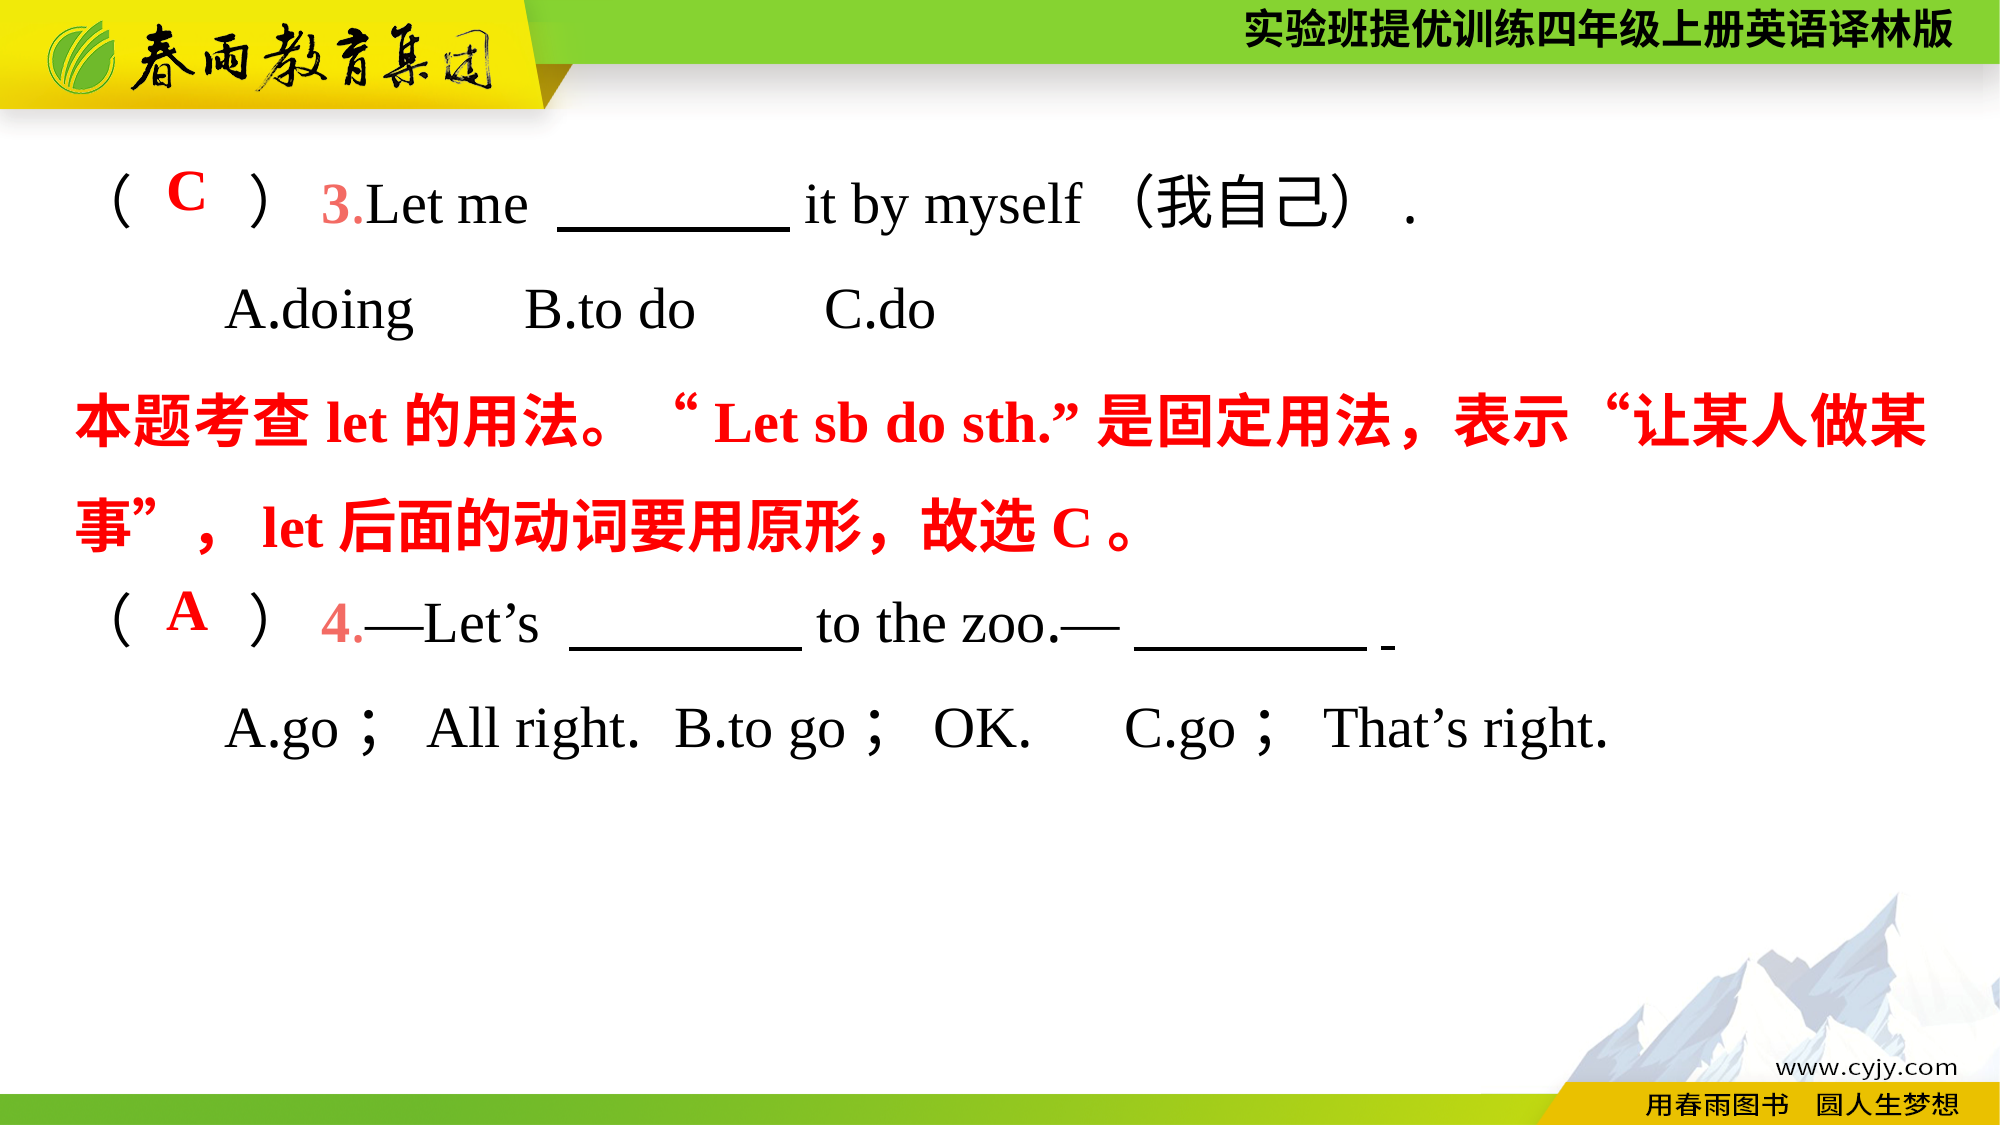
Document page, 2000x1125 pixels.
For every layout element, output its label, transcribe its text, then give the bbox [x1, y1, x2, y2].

list （ ）3.Let me it by myself（我自己）. A.doing B.to do C.do （ ）4.—Let’s to the zoo.— . A.go；All right. B.to go；OK. C.go；That’s right. [59, 567, 1944, 774]
text_box A [151, 564, 224, 650]
text_box 本题考查let的用法。“Let sb do sth.”是固定用法，表示“让某人做某事”，let后面的动词要用原形，故选C。 [59, 341, 1944, 567]
text_box C [151, 144, 224, 230]
picture [0, 0, 2000, 1125]
list （ ）3.Let me it by myself（我自己）. A.doing B.to do C.do （ ）4.—Let’s to the zoo.— . A.go；All right. B.to go；OK. C.go；That’s right. [59, 122, 1944, 341]
